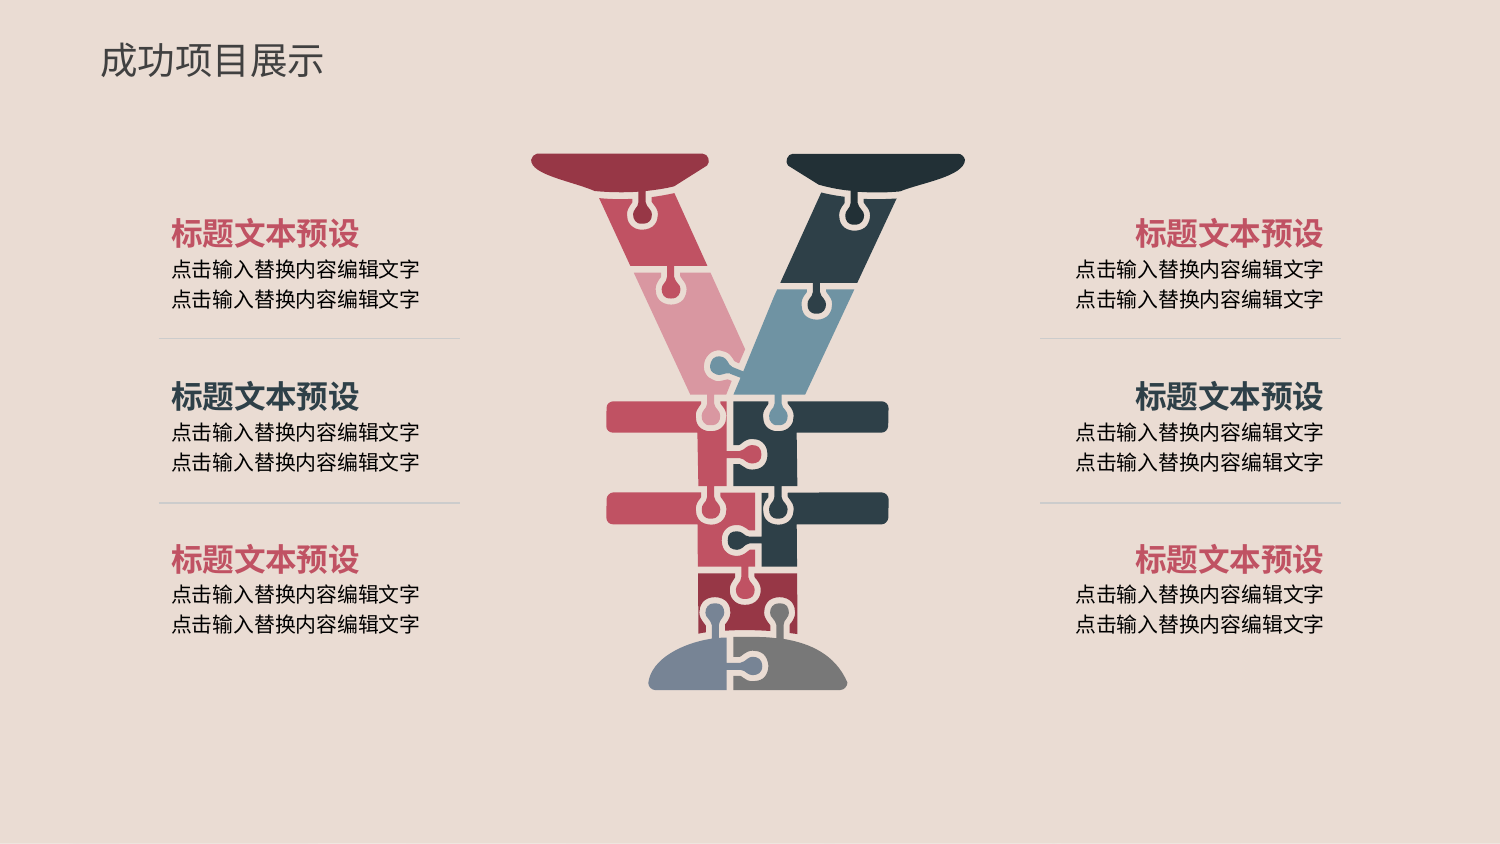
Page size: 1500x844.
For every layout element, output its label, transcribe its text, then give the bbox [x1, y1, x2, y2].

text_box 成功项目展示 [100, 28, 450, 91]
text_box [530, 153, 966, 212]
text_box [530, 647, 966, 691]
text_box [158, 213, 1342, 640]
